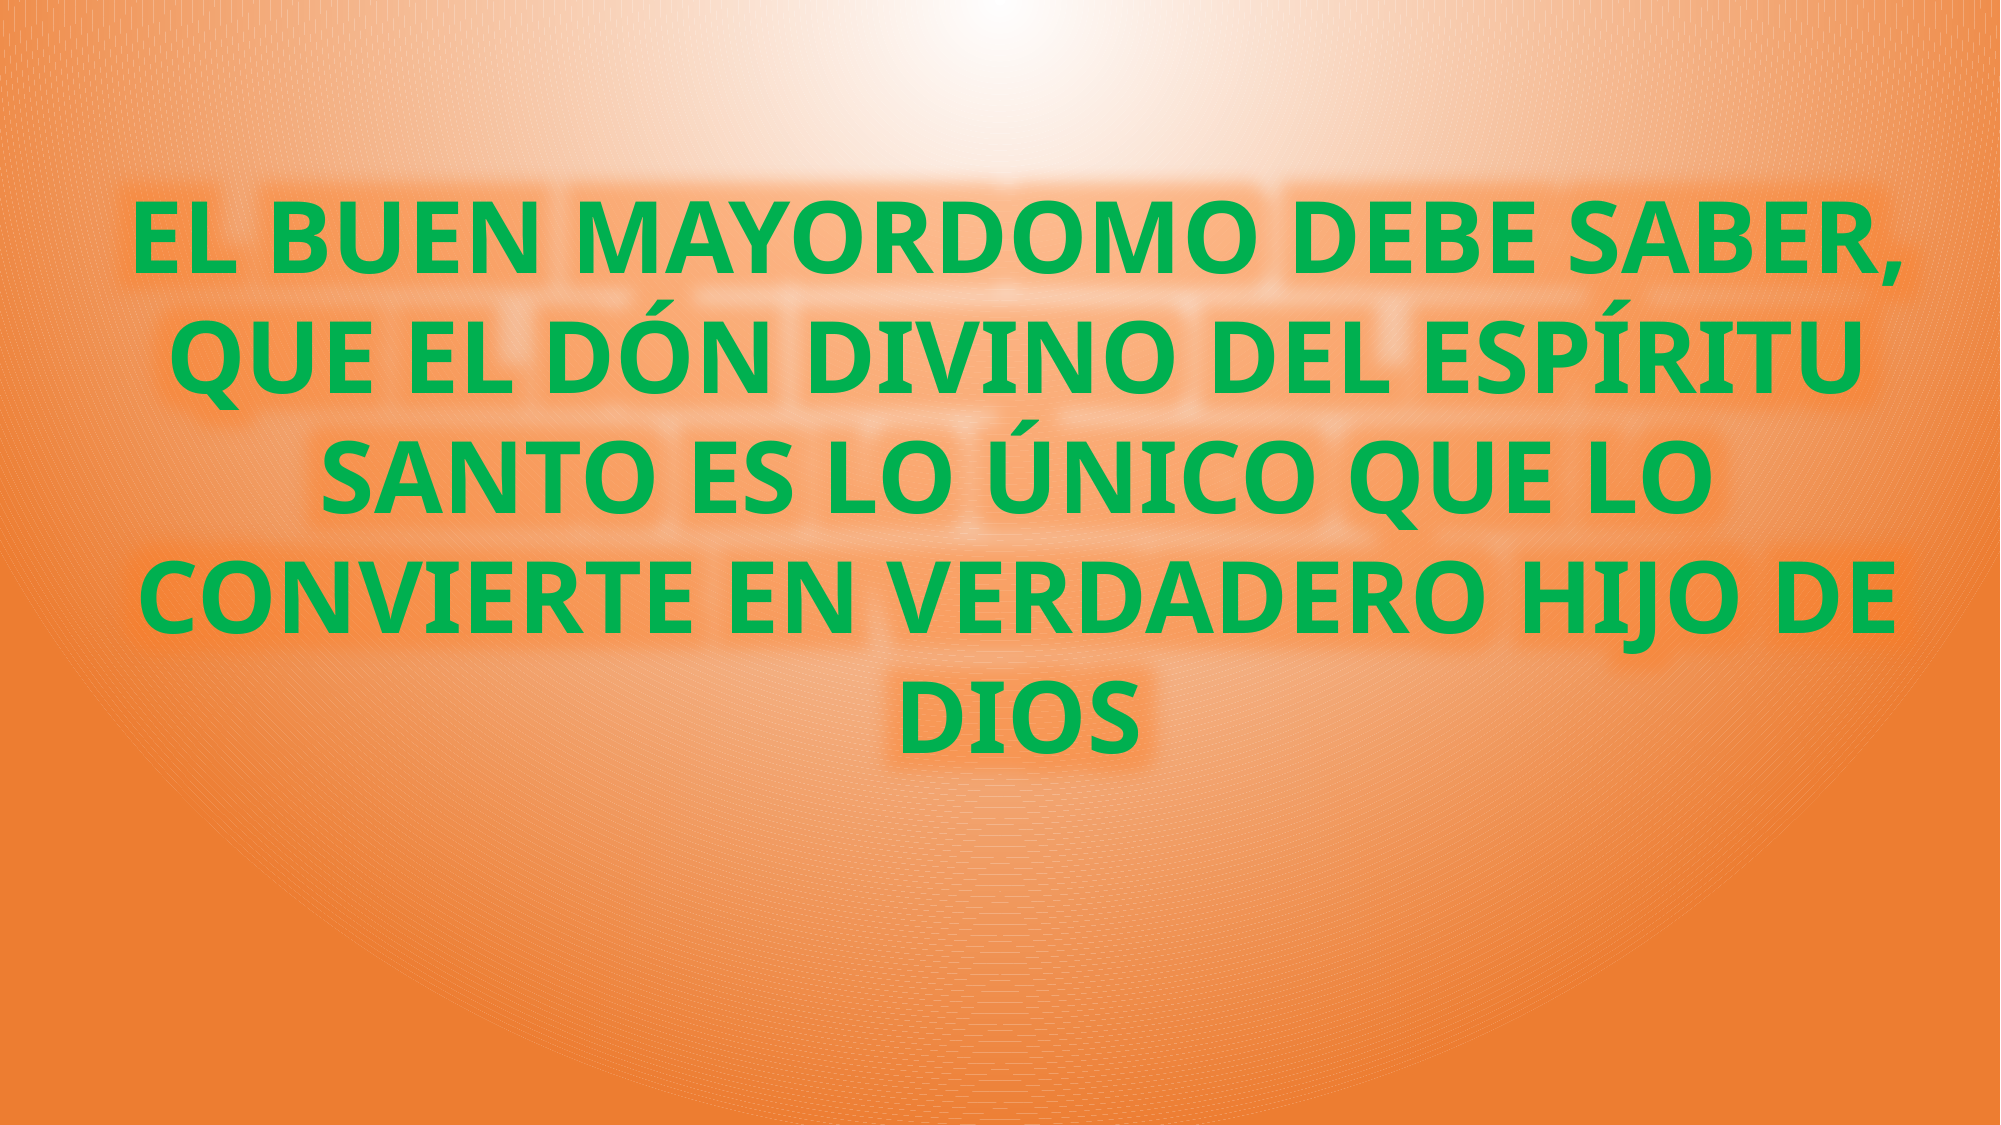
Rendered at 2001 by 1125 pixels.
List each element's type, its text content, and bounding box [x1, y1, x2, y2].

text_box EL BUEN MAYORDOMO DEBE SABER, QUE EL DÓN DIVINO DEL ESPÍRITU SANTO ES LO ÚNICO QUE LO CONVIERTE EN VERDADERO HIJO DE DIOS [98, 166, 1939, 781]
